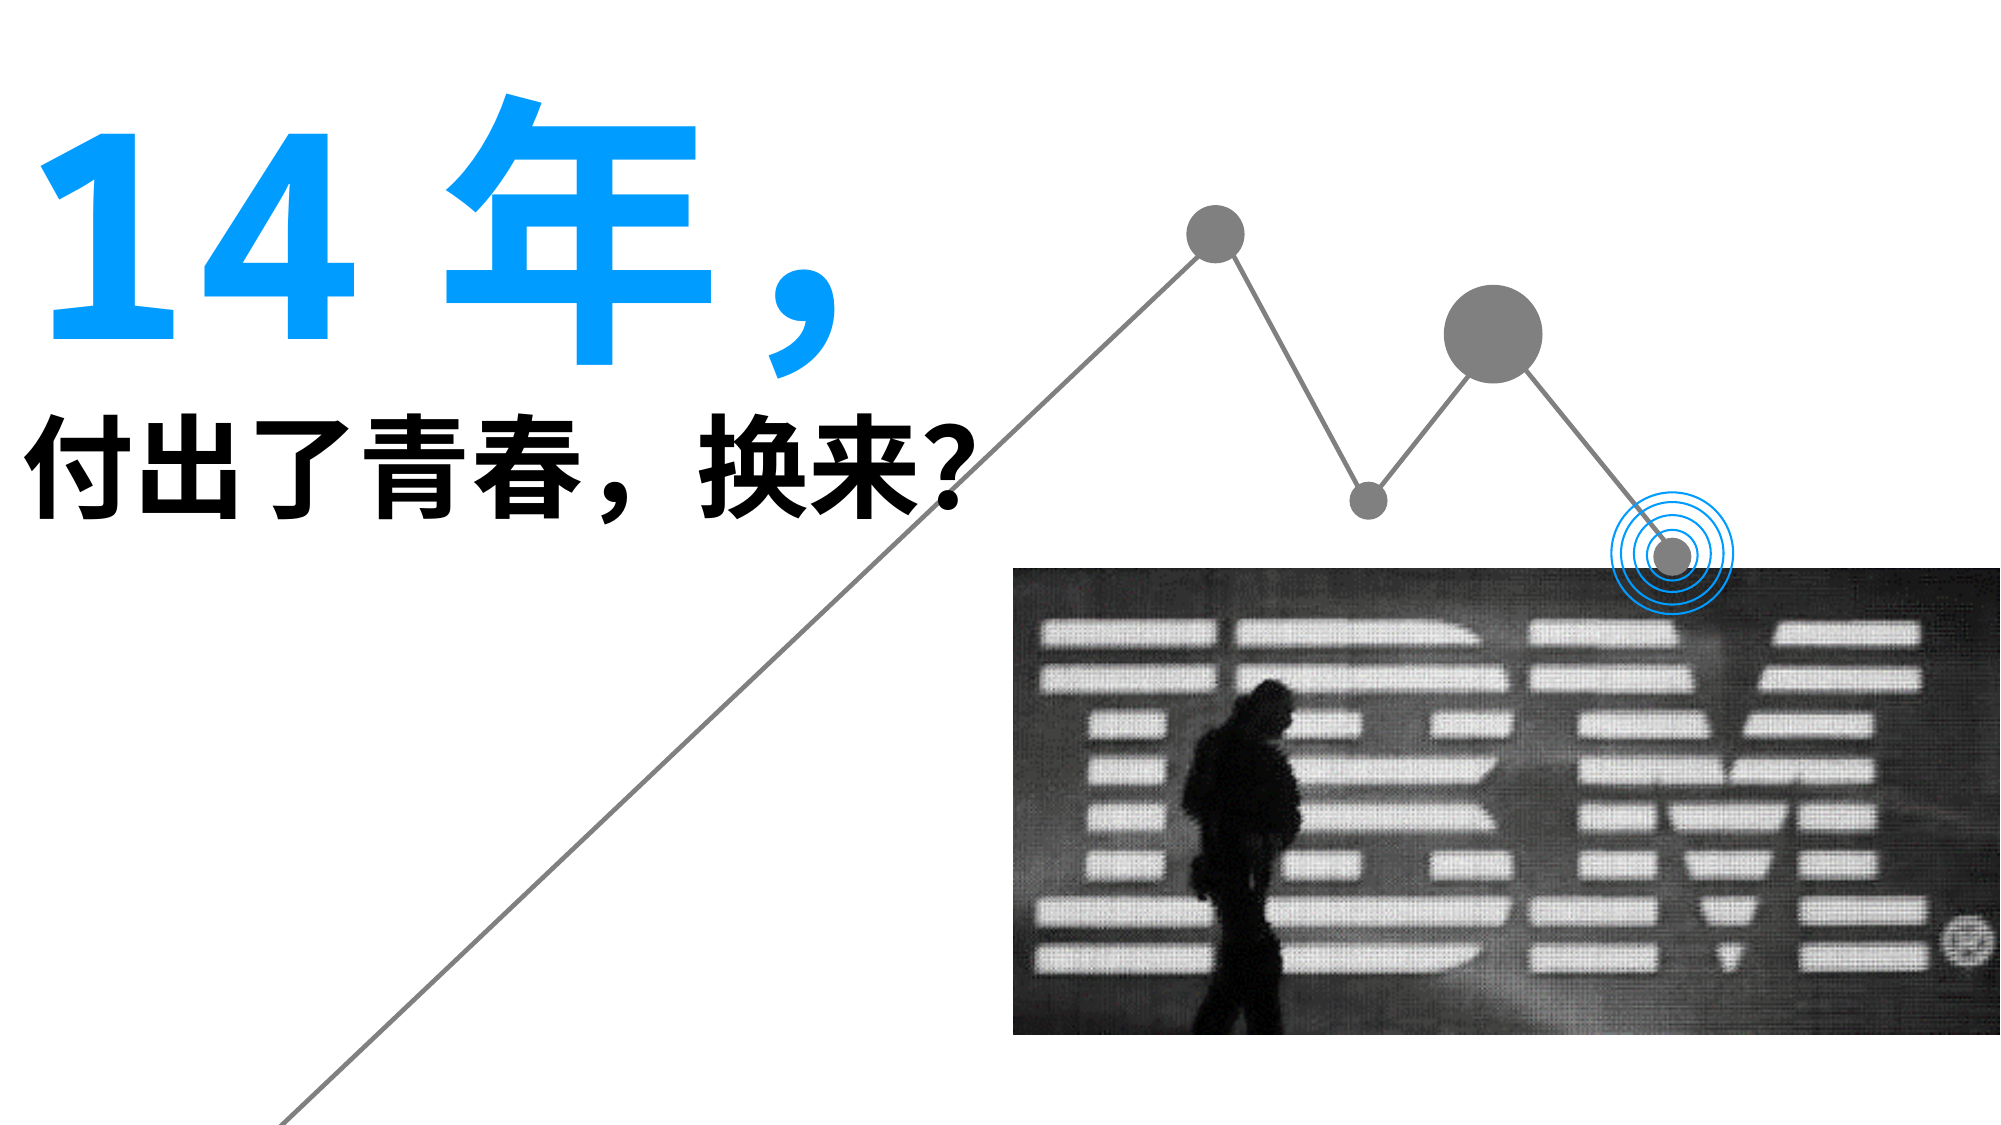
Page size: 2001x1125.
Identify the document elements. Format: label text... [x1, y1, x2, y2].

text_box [251, 232, 1224, 1125]
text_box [1364, 346, 1492, 508]
text_box 14年， 付出了青春，换来？ [6, 44, 1049, 539]
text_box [1611, 492, 1734, 615]
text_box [1506, 346, 1673, 551]
picture [1224, 568, 2000, 1035]
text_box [1223, 236, 1366, 501]
text_box [1185, 204, 1246, 236]
text_box [1442, 283, 1544, 385]
text_box [1348, 501, 1388, 521]
